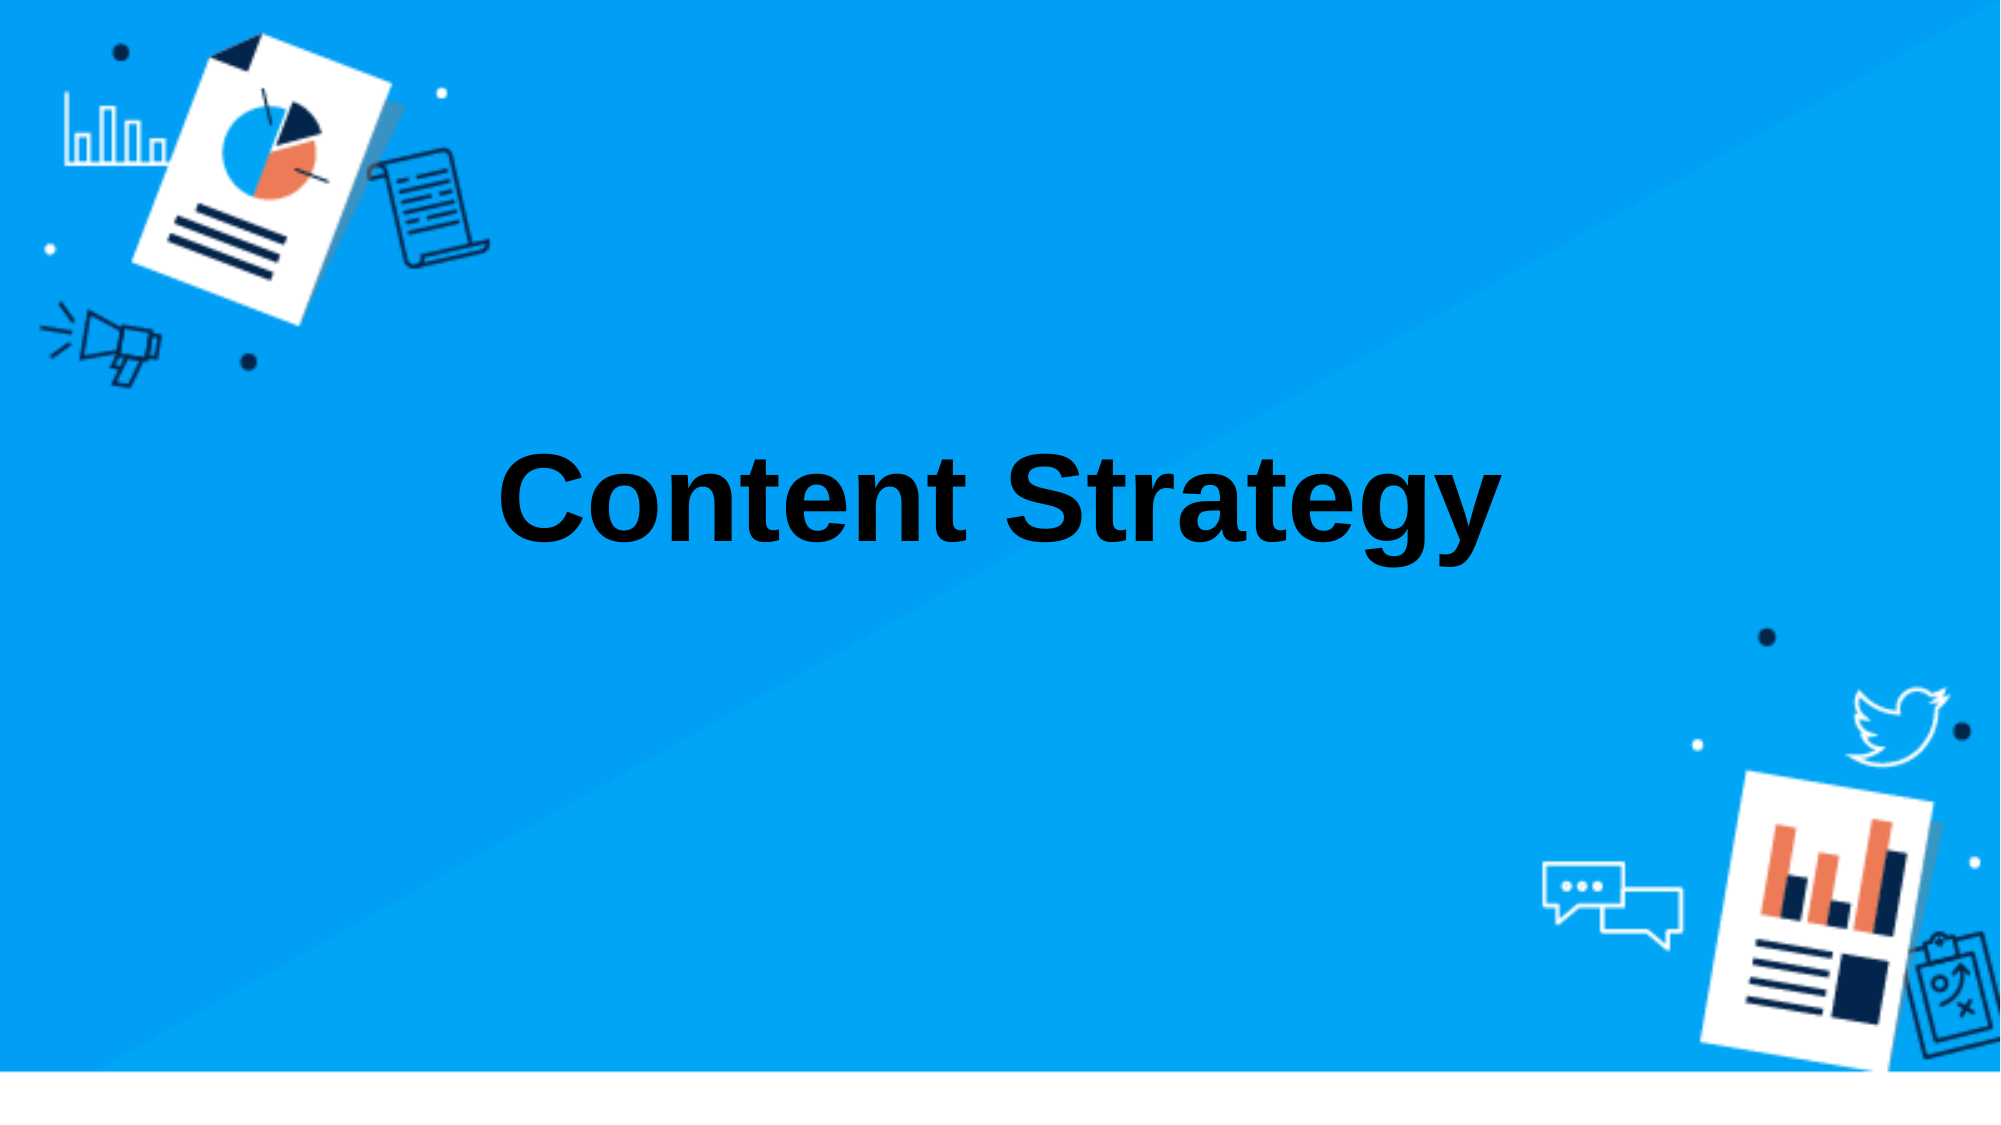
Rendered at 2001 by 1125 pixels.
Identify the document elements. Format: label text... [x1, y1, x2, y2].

picture [0, 0, 2001, 1125]
picture [1691, 739, 1704, 751]
title Content Strategy [249, 184, 1750, 576]
picture [1968, 857, 1980, 869]
picture [1846, 686, 1950, 768]
picture [1542, 861, 1685, 951]
picture [1759, 629, 1775, 646]
picture [1954, 723, 1970, 740]
